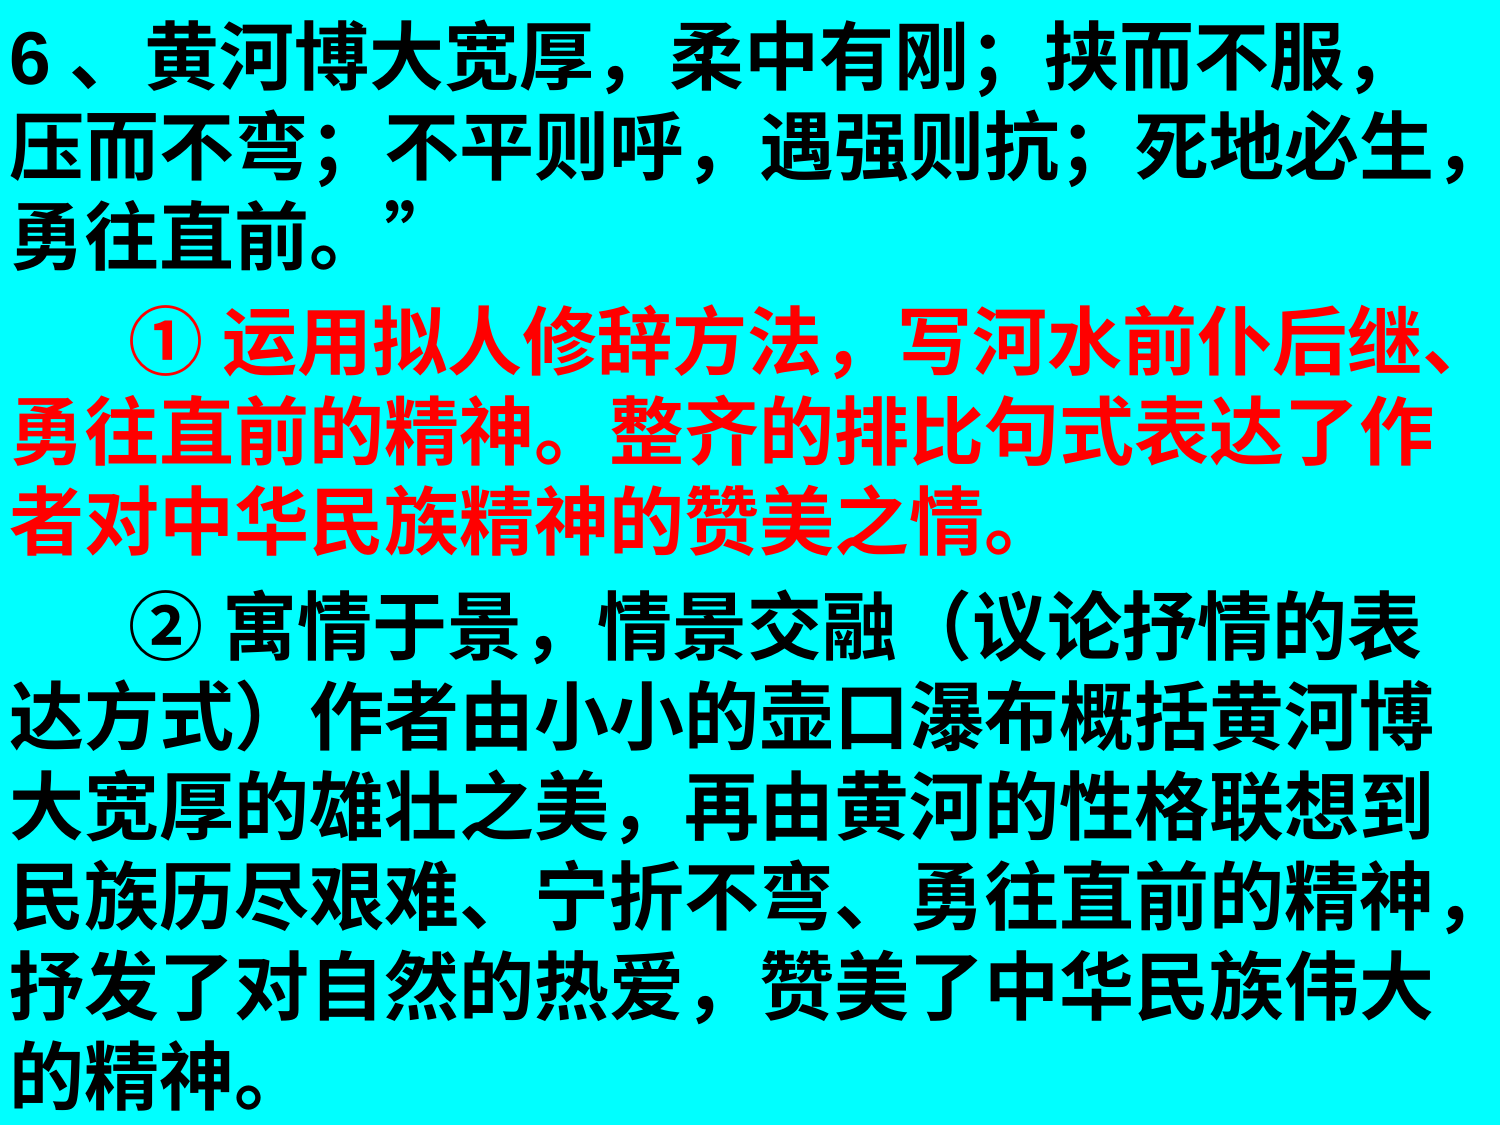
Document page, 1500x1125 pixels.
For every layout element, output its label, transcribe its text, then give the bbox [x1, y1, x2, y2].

list 6、黄河博大宽厚，柔中有刚；挟而不服，压而不弯；不平则呼，遇强则抗；死地必生，勇往直前。” ①运用拟人修辞方法，写河水前仆后继、勇往直前的精神。整齐的排比句式表达了作者对中华民族精神的赞美之情。 ②寓情于景，情景交融（议论抒情的表达方式）作者由小小的壶口瀑布概括黄河博大宽厚的雄壮之美，再由黄河的性格联想到民族历尽艰难、宁折不弯、勇往直前的精神，抒发了对自然的热爱，赞美了中华民族伟大的精神。 [0, 2, 1499, 1125]
